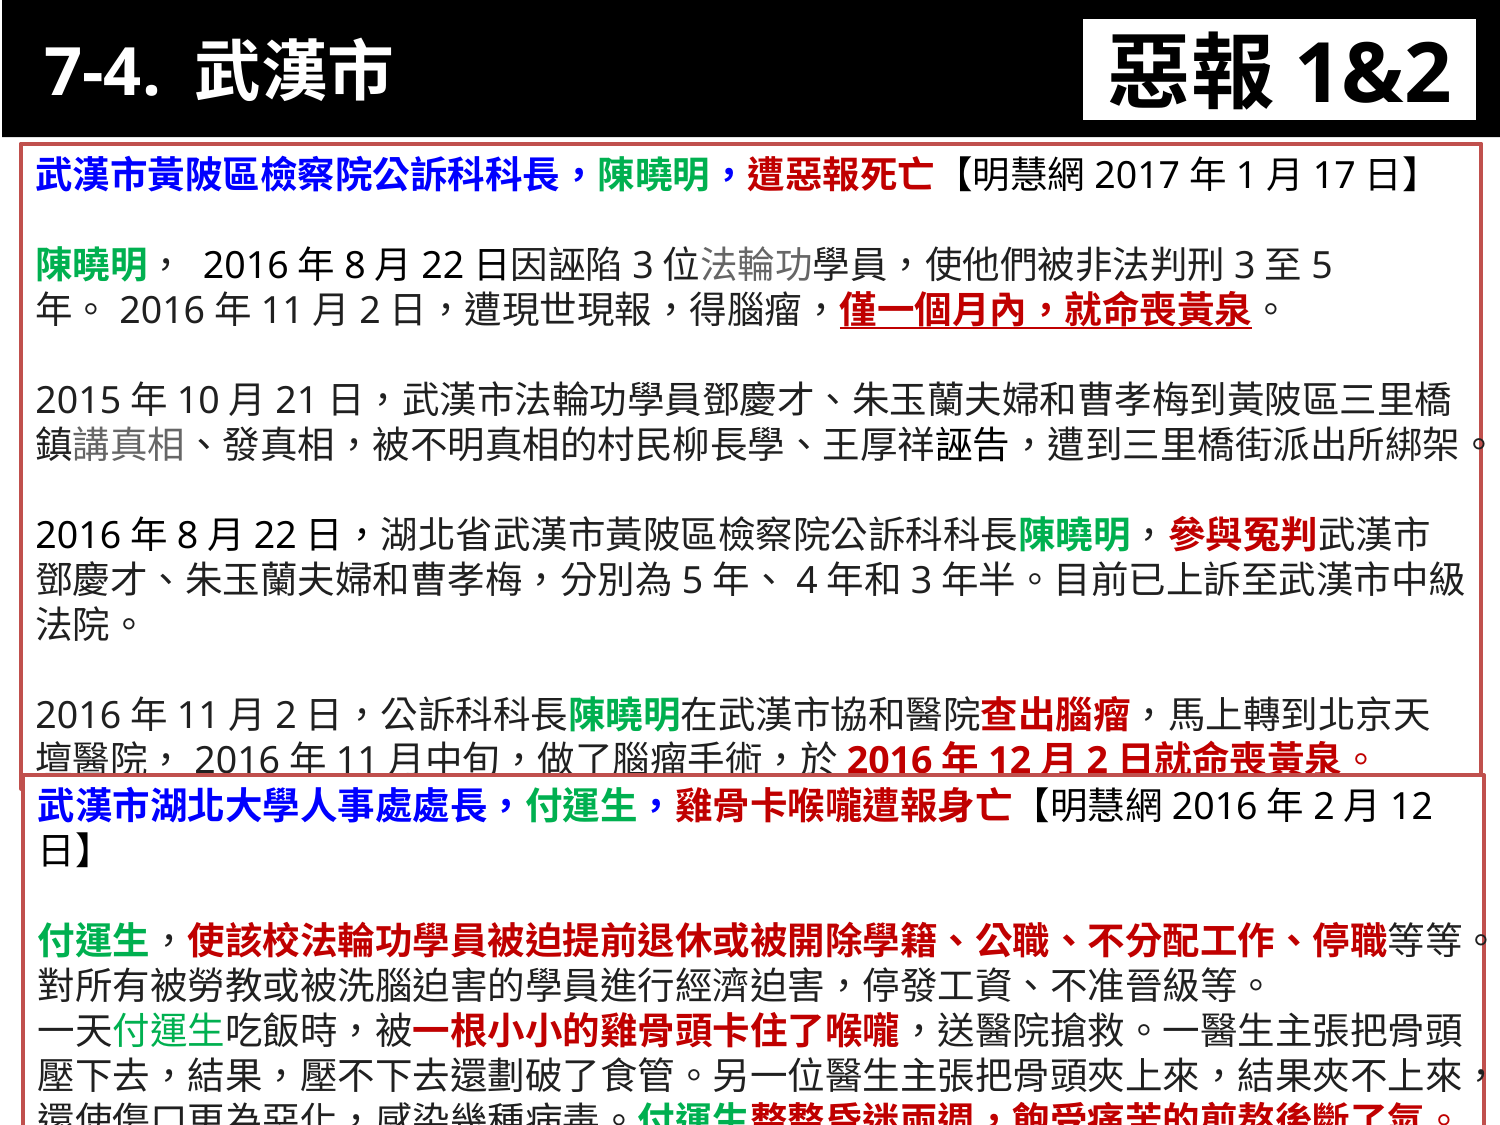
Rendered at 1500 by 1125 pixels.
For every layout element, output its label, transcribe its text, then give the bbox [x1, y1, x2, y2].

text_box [1, 0, 1500, 138]
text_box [1080, 11, 1479, 128]
text_box 武漢市黃陂區檢察院公訴科科長，陳曉明，遭惡報死亡【明慧網2017年1月17日】 陳曉明， 2016年8月22日因誣陷3位法輪功學員，使他們被非法判刑3至5年。2016年11月2日，遭現世現報，得腦瘤，僅一個月內，就命喪黃泉。 2015年10月21日，武漢市法輪功學員鄧慶才、朱玉蘭夫婦和曹孝梅到黃陂區三里橋鎮講真相、發真相，被不明真相的村民柳長學、王厚祥誣告，遭到三里橋街派出所綁架。 2016年8月22日，湖北省武漢市黃陂區檢察院公訴科科長陳曉明，參與冤判武漢市鄧慶才、朱玉蘭夫婦和曹孝梅，分別為5年、4年和3年半。目前已上訴至武漢市中級法院。 2016年11月2日，公訴科科長陳曉明在武漢市協和醫院查出腦瘤，馬上轉到北京天壇醫院，2016年11月中旬，做了腦瘤手術，於2016年12月2日就命喪黃泉。 [19, 146, 1483, 791]
text_box 武漢市湖北大學人事處處長，付運生，雞骨卡喉嚨遭報身亡【明慧網2016年2月12日】 付運生，使該校法輪功學員被迫提前退休或被開除學籍、公職、不分配工作、停職等等。對所有被勞教或被洗腦迫害的學員進行經濟迫害，停發工資、不准晉級等。 一天付運生吃飯時，被一根小小的雞骨頭卡住了喉嚨，送醫院搶救。一醫生主張把骨頭壓下去，結果，壓不下去還劃破了食管。另一位醫生主張把骨頭夾上來，結果夾不上來，還使傷口更為惡化，感染幾種病毒。付運生整整昏迷兩週，飽受痛苦的煎熬後斷了氣。 [21, 773, 1486, 1125]
